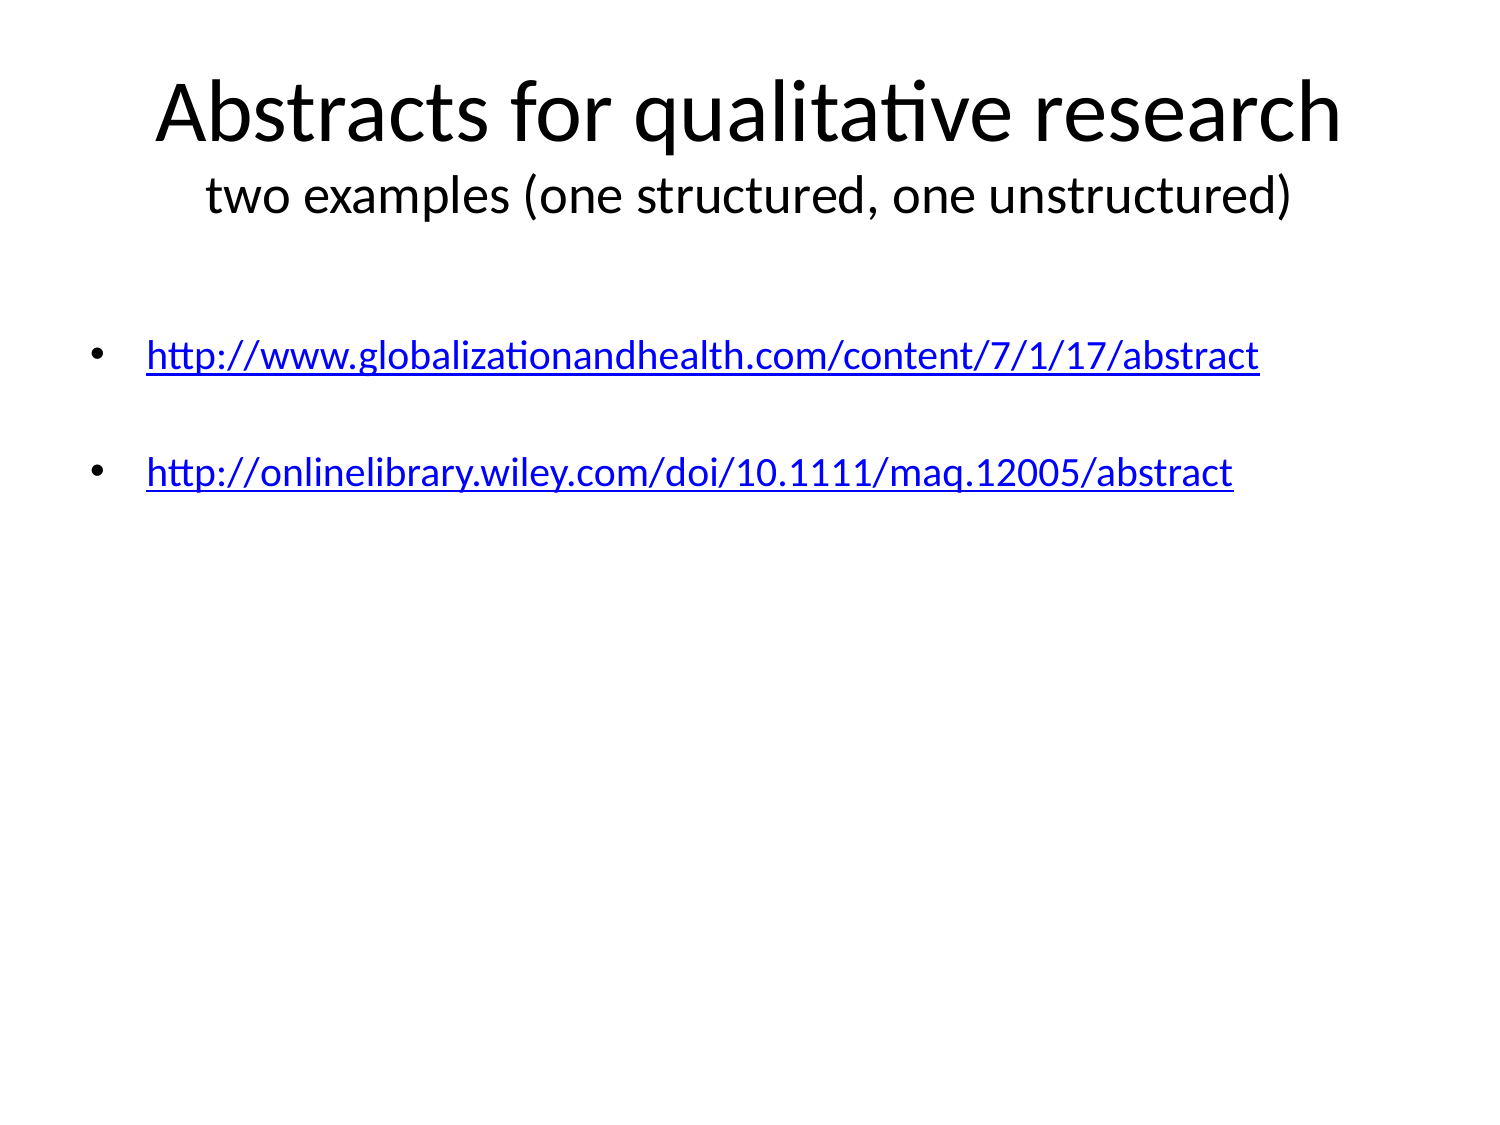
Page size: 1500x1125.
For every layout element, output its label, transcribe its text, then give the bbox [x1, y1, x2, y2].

list http://www.globalizationandhealth.com/content/7/1/17/abstract http://onlinelibrary.wiley.com/doi/10.1111/maq.12005/abstract [75, 262, 1425, 1005]
title Abstracts for qualitative research two examples (one structured, one unstructured) [75, 45, 1425, 233]
